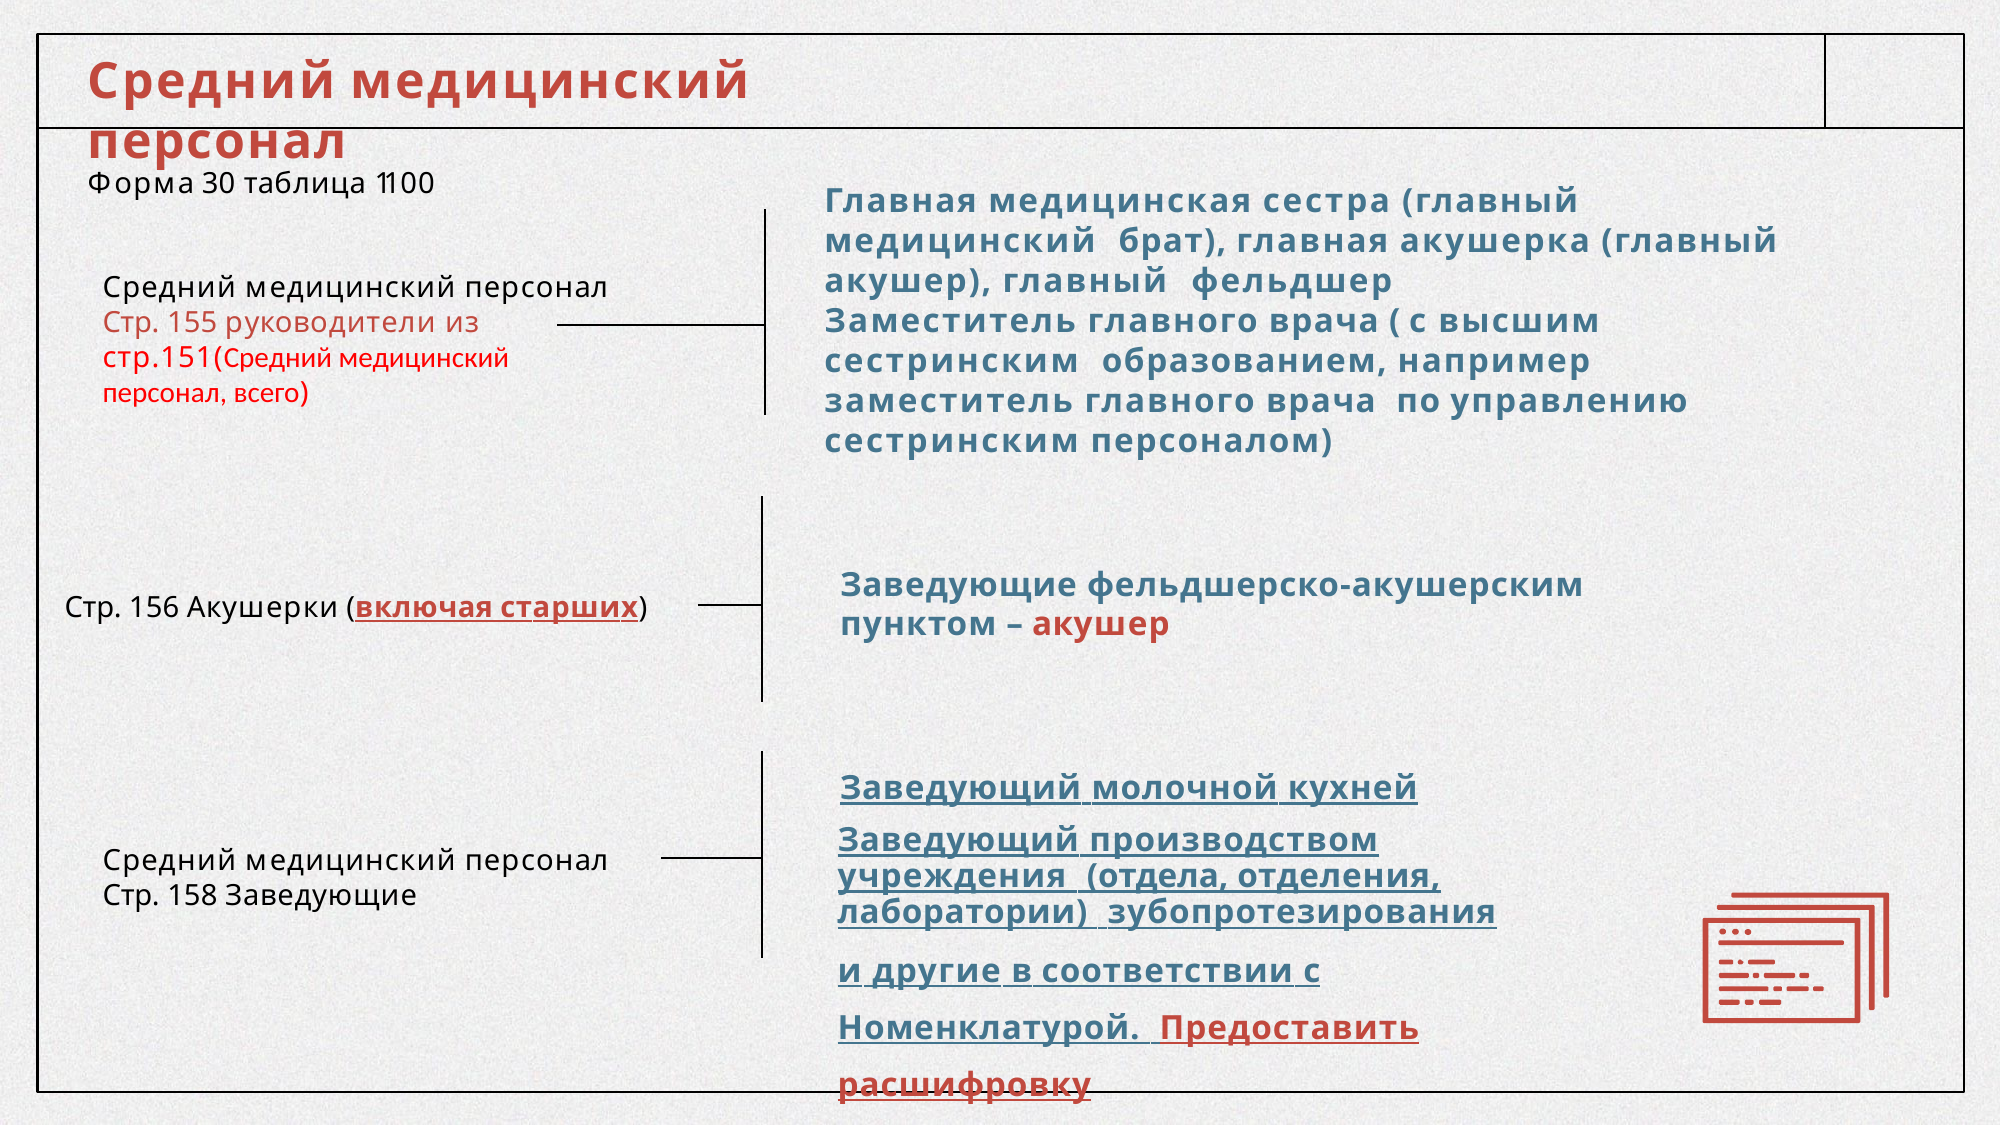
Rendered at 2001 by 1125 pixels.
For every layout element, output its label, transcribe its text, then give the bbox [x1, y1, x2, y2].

text_box Форма 30 таблица 1100 Средний медицинский персонал Стр. 155 руководители из стр.151(Средний медицинский персонал, всего) [85, 161, 625, 408]
text_box [37, 34, 1965, 1093]
text_box Средний медицинский персонал Стр. 158 Заведующие [100, 838, 625, 911]
text_box Главная медицинская сестра (главный медицинский брат), главная акушерка (главный акушер), главный фельдшер Заместитель главного врача ( с высшим сестринским образованием, например заместитель главного врача по управлению сестринским персоналом) [822, 177, 1821, 459]
text_box Стр. 156 Акушерки (включая старших) [62, 586, 656, 624]
picture [0, 0, 2000, 1125]
title Средний медицинский персонал [85, 46, 1004, 236]
text_box Заведующий молочной кухней Заведующий производством учреждения (отдела, отделения, лаборатории) зубопротезирования и другие в соответствии с Номенклатурой. Предоставить расшифровку [835, 1032, 1627, 1103]
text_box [661, 495, 1890, 1024]
